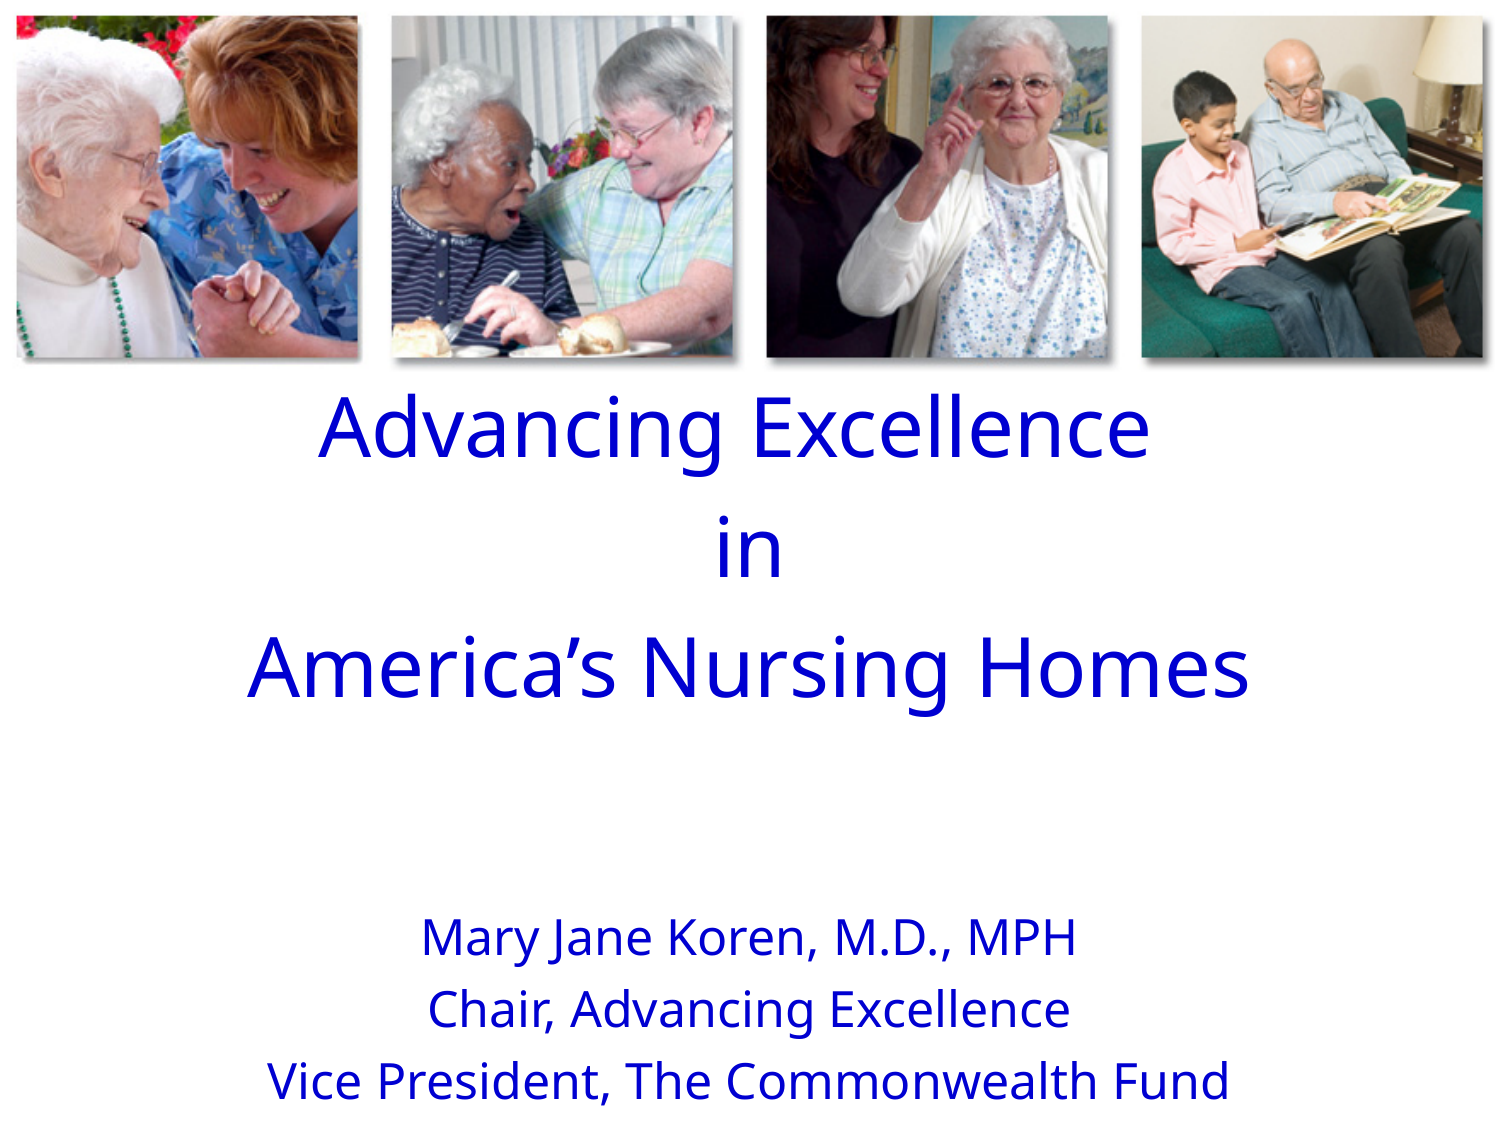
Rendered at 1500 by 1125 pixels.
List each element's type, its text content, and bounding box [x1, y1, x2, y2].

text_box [0, 0, 1500, 376]
title Advancing Excellence in America’s Nursing Homes Mary Jane Koren, M.D., MPH Chair, Advancing Excellence Vice President, The Commonwealth Fund [112, 646, 1388, 888]
